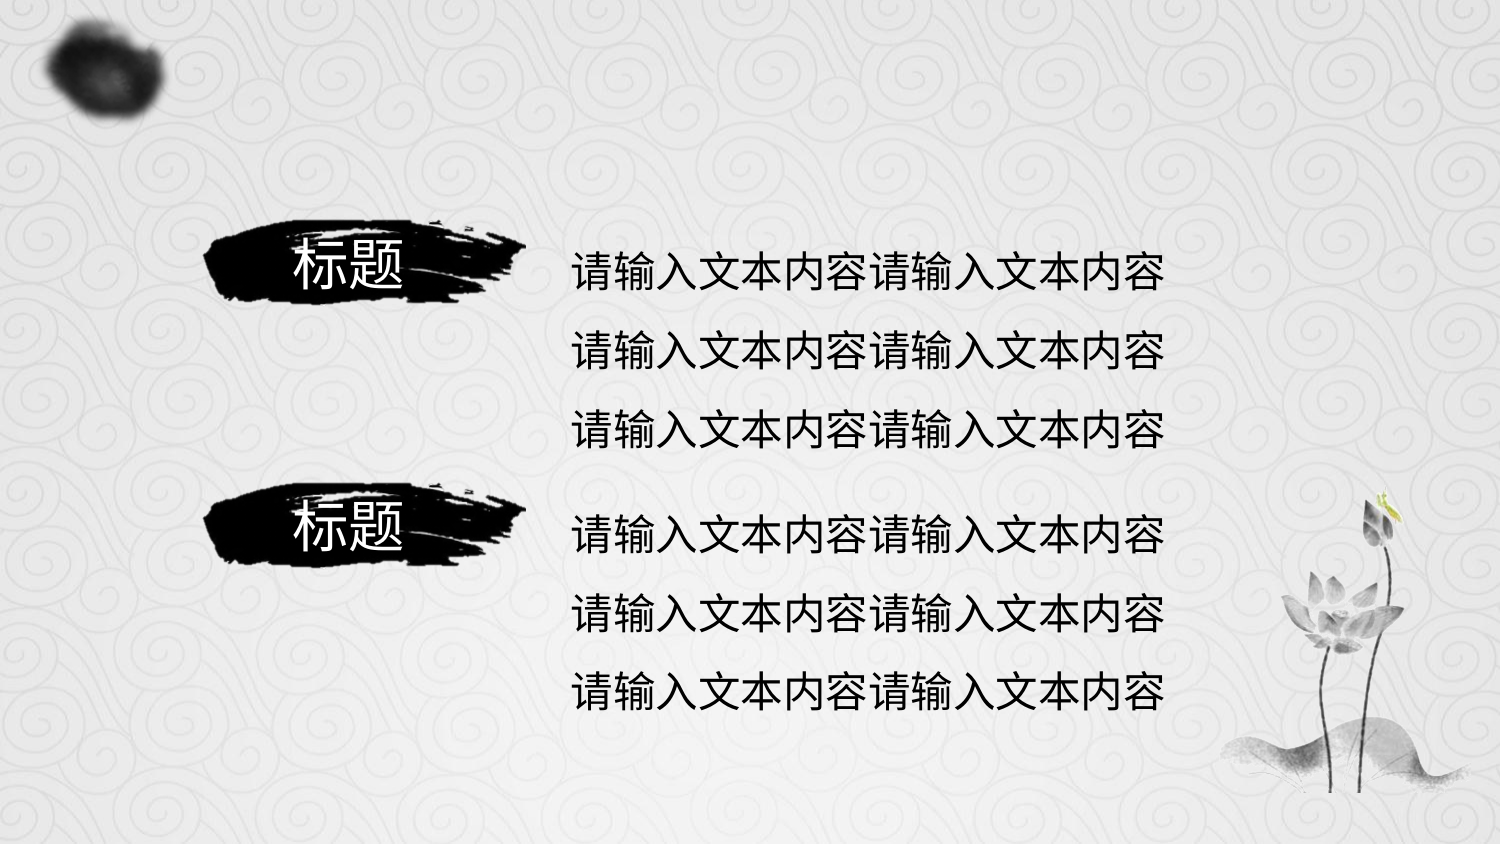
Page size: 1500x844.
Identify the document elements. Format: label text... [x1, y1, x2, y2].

text_box 请输入文本内容请输入文本内容 [556, 658, 1136, 724]
text_box 请输入文本内容请输入文本内容 [556, 395, 1234, 462]
picture [0, 0, 1500, 844]
text_box 请输入文本内容请输入文本内容 [556, 238, 1234, 304]
text_box 请输入文本内容请输入文本内容 [556, 579, 1136, 646]
text_box 请输入文本内容请输入文本内容 [556, 316, 1234, 383]
text_box 请输入文本内容请输入文本内容 [556, 500, 1136, 567]
